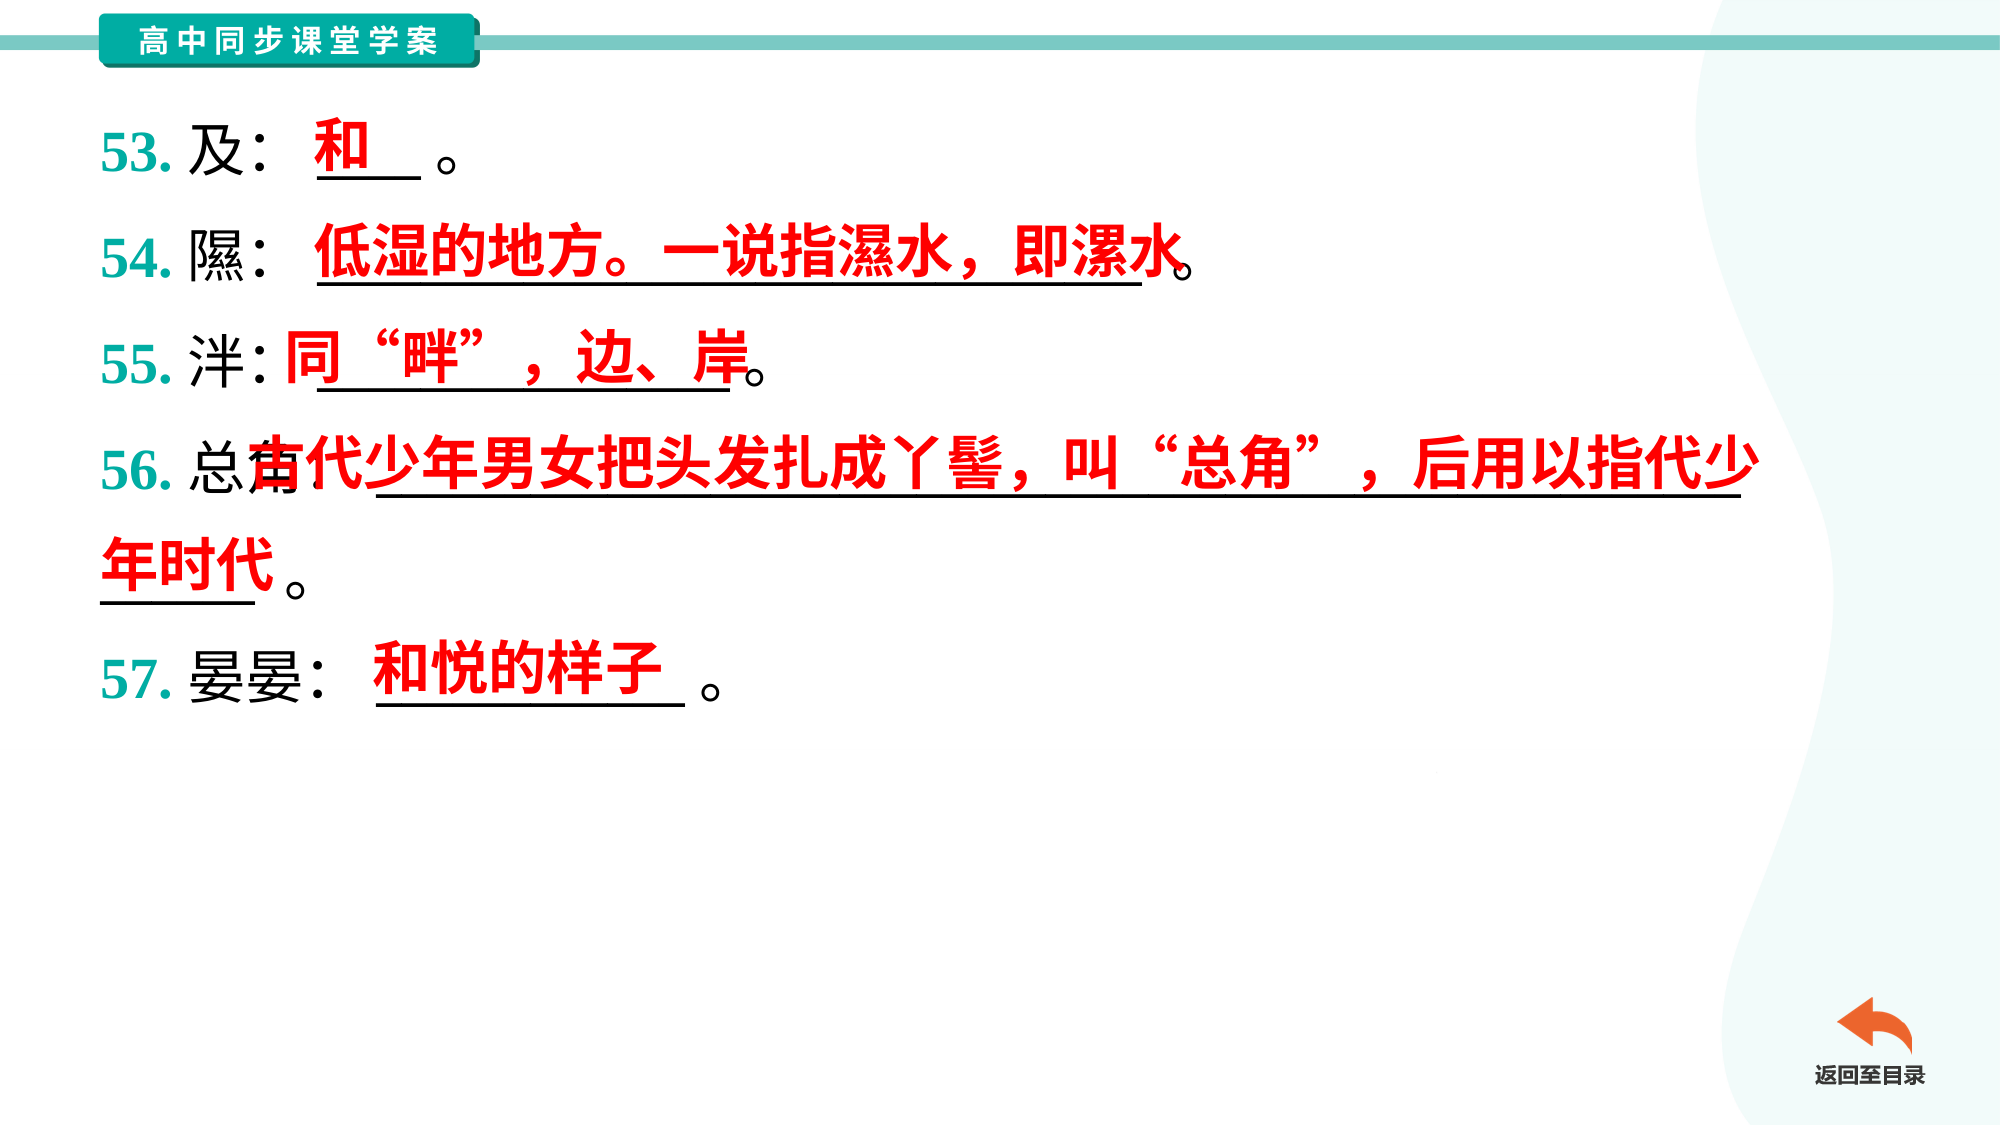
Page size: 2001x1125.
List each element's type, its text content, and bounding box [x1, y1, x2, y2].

text_box 同“畔”，边、岸 [291, 283, 745, 378]
text_box 低湿的地方。一说指濕水，即漯水 [289, 177, 1211, 272]
text_box 53.及：____。 54.隰：________________________________ 。 55.泮：________________。 56.总角：_____________________________________________________ ______ 。 57.晏晏：____________。 [100, 588, 1899, 699]
text_box 和 [291, 71, 393, 166]
picture [0, 0, 2000, 1125]
text_box 和悦的样子 [350, 599, 686, 691]
text_box 古代少年男女把头发扎成丫髻，叫“总角”，后用以指代少 年时代 [100, 390, 1899, 588]
text_box 53.及：____。 54.隰：________________________________ 。 55.泮：________________。 56.总角：_____________________________________________________ ______ 。 57.晏晏：____________。 [100, 76, 1899, 390]
